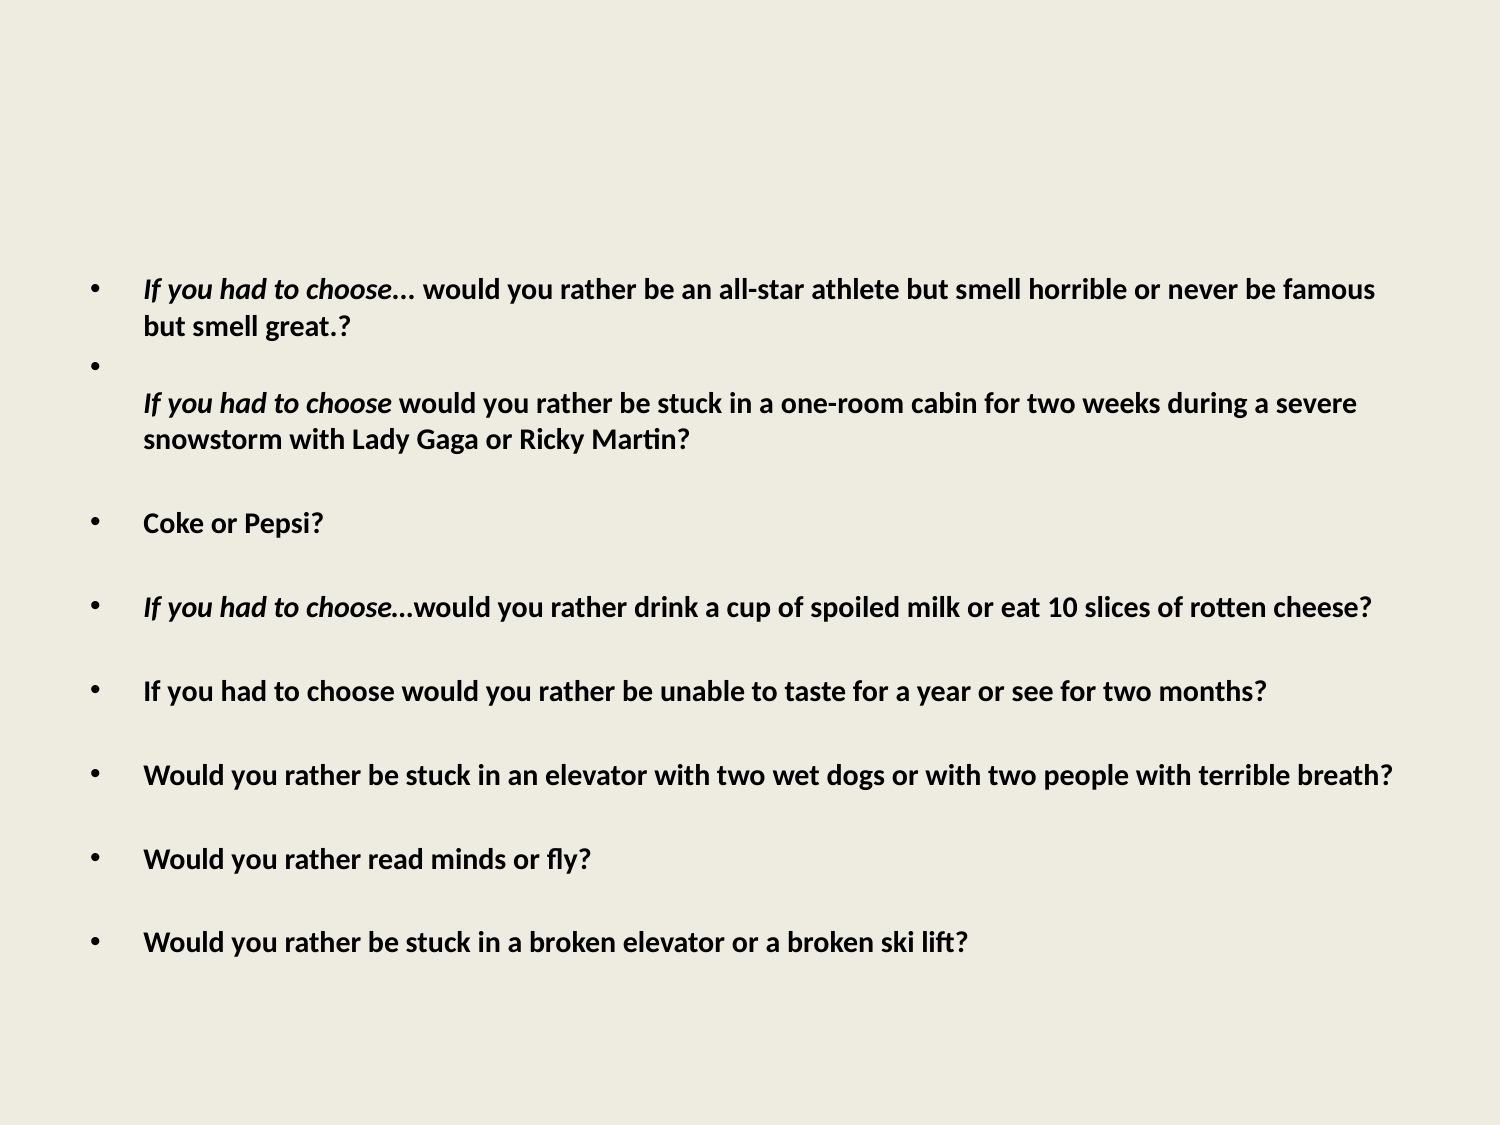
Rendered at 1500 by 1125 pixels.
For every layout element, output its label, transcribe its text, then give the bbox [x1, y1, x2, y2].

list If you had to choose... would you rather be an all-star athlete but smell horrible or never be famous but smell great.? If you had to choose would you rather be stuck in a one-room cabin for two weeks during a severe snowstorm with Lady Gaga or Ricky Martin? Coke or Pepsi? If you had to choose…would you rather drink a cup of spoiled milk or eat 10 slices of rotten cheese? If you had to choose would you rather be unable to taste for a year or see for two months? Would you rather be stuck in an elevator with two wet dogs or with two people with terrible breath? Would you rather read minds or fly? Would you rather be stuck in a broken elevator or a broken ski lift? [75, 262, 1425, 1005]
